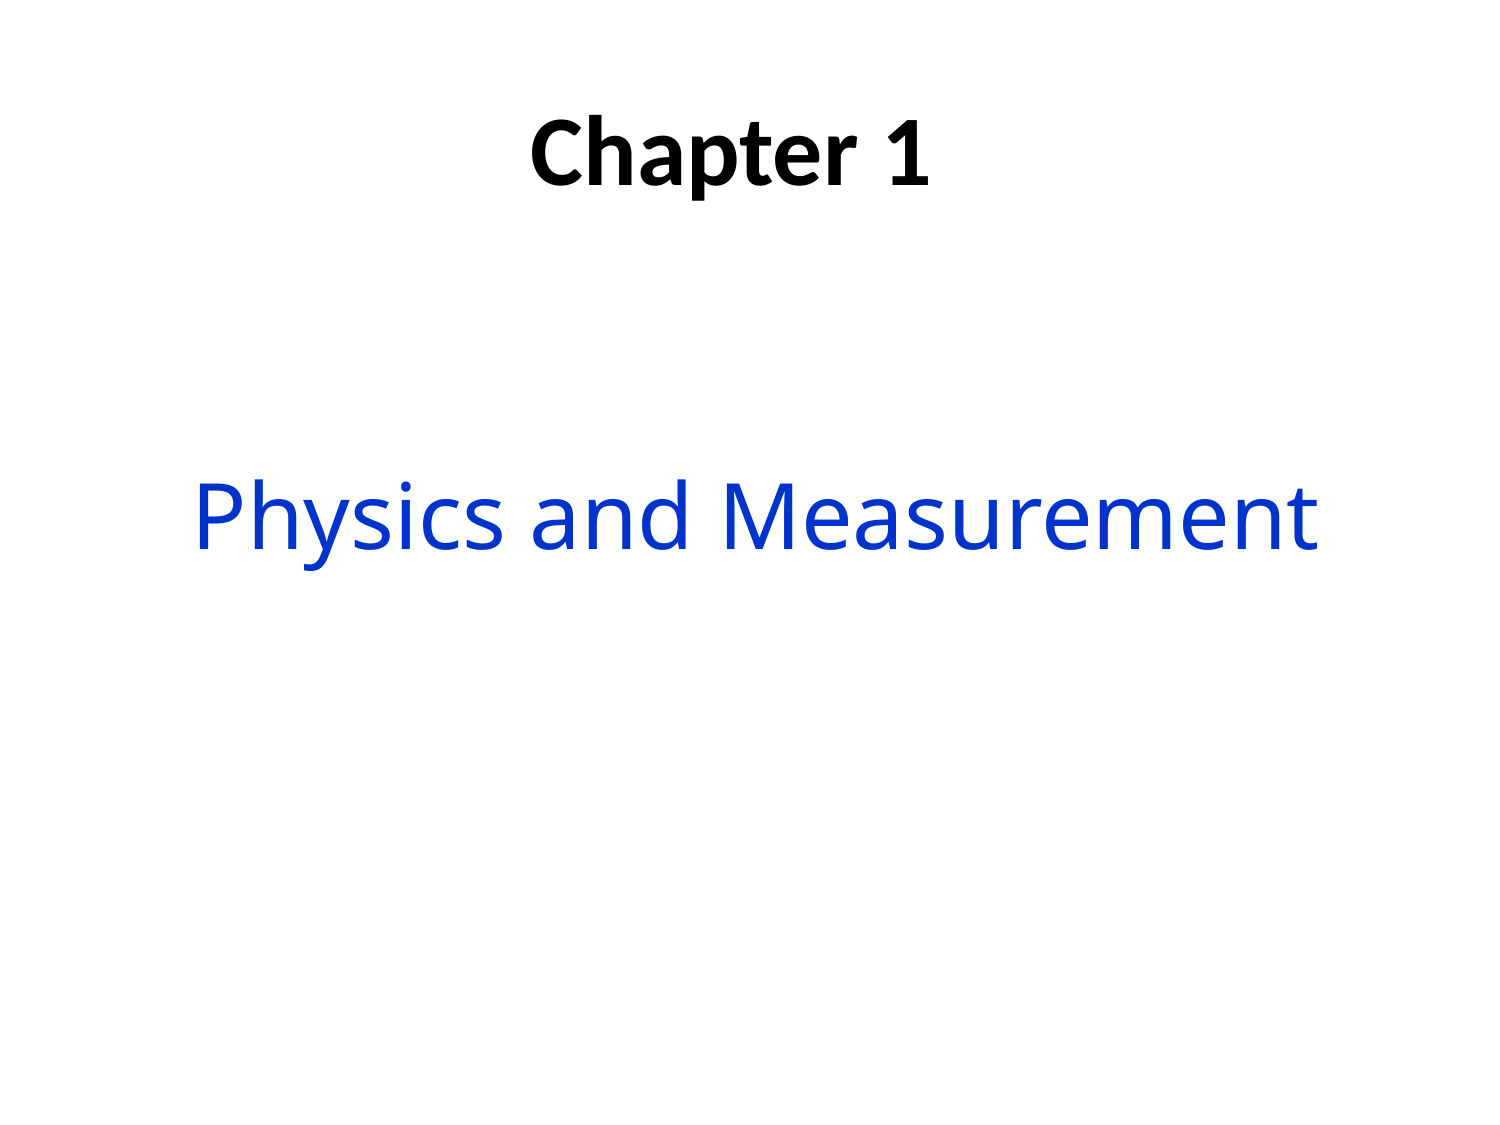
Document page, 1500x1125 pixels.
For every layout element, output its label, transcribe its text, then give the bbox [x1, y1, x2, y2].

title Chapter 1 [150, 50, 1313, 242]
subtitle Physics and Measurement [112, 450, 1400, 650]
